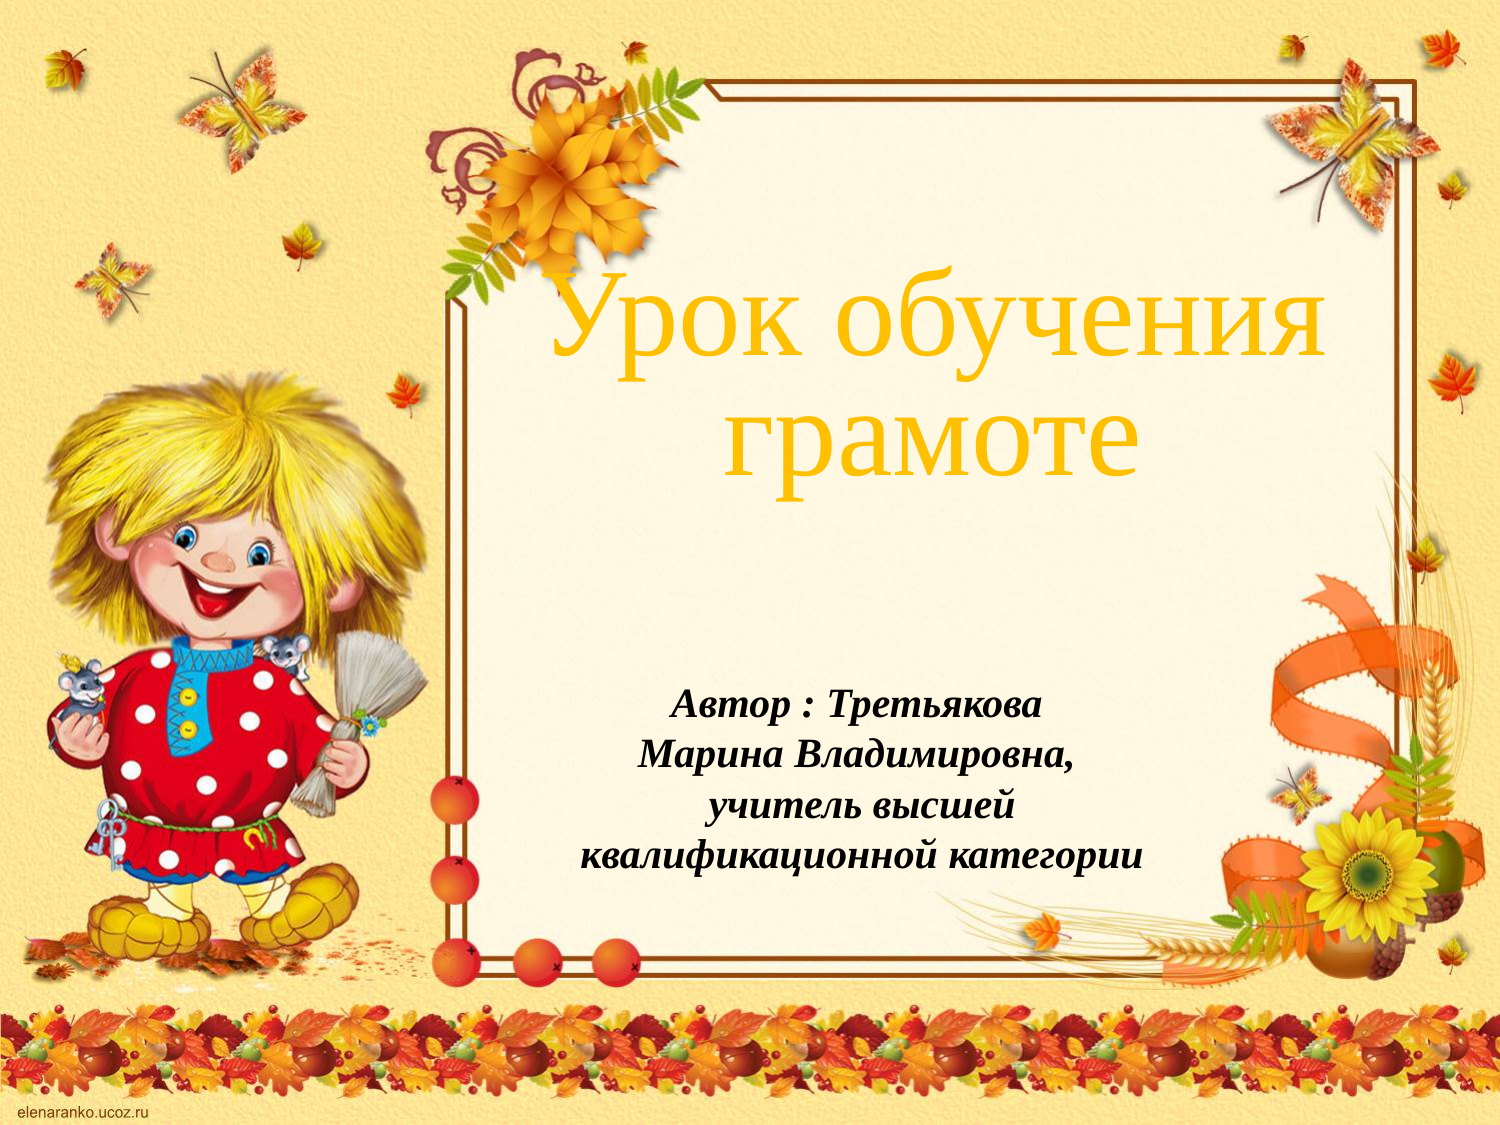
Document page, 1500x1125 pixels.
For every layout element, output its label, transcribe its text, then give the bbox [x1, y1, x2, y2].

text_box Урок обучения грамоте [466, 219, 1400, 539]
subtitle Автор : Третьякова Марина Владимировна, учитель высшей квалификационной категории [513, 668, 1211, 941]
picture [0, 0, 1500, 1125]
